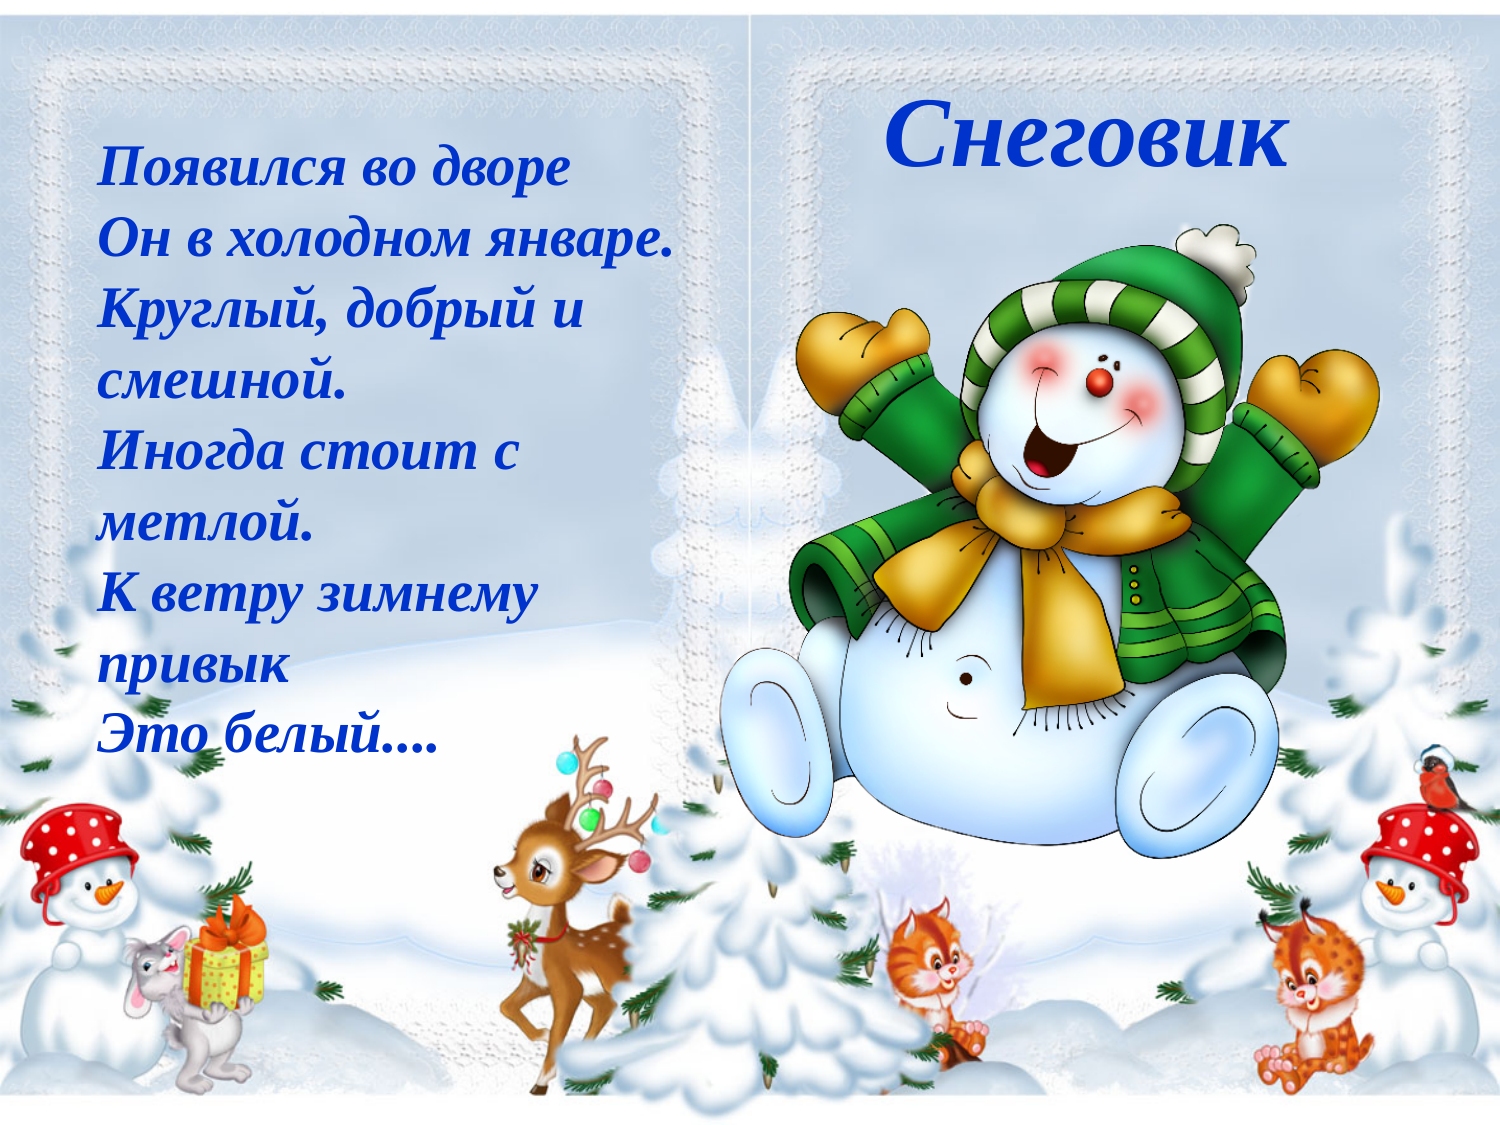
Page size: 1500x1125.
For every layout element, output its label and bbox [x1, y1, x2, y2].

list [714, 222, 1384, 861]
picture [0, 0, 1500, 1125]
